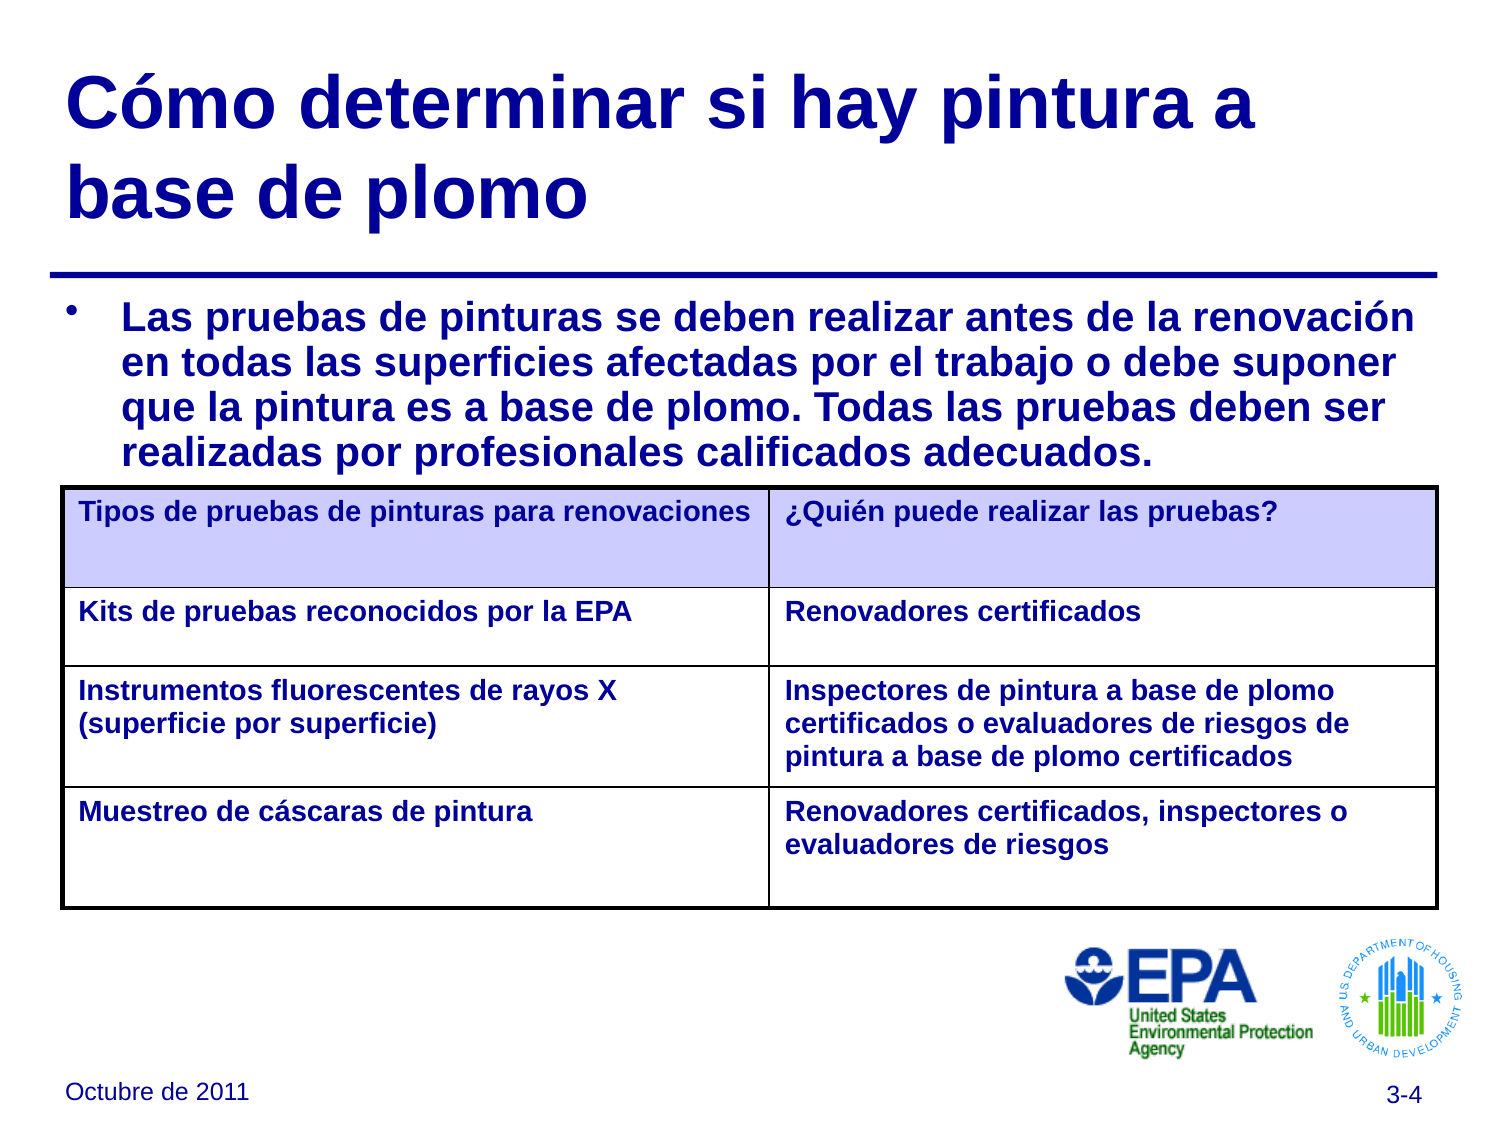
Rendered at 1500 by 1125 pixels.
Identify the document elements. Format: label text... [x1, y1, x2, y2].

table_cell Muestreo de cáscaras de pintura [65, 788, 768, 906]
table_cell Renovadores certificados, inspectores o evaluadores de riesgos [770, 788, 1435, 906]
picture [1337, 937, 1463, 1059]
slide_number 3-4 [1124, 1049, 1438, 1125]
list Las pruebas de pinturas se deben realizar antes de la renovación en todas las superficies afectadas por el trabajo o debe suponer que la pintura es a base de plomo. Todas las pruebas deben ser realizadas por profesionales calificados adecuados. [49, 287, 1438, 451]
table_cell Renovadores certificados [770, 588, 1435, 665]
slide_number Octubre de 2011 [49, 1049, 363, 1125]
table_cell Kits de pruebas reconocidos por la EPA [65, 588, 768, 665]
picture [1062, 943, 1319, 1064]
table_header Tipos de pruebas de pinturas para renovaciones [65, 490, 768, 587]
table_header ¿Quién puede realizar las pruebas? [770, 490, 1435, 587]
title Cómo determinar si hay pintura a base de plomo [49, 49, 1438, 238]
table_cell Instrumentos fluorescentes de rayos X (superficie por superficie) [65, 667, 768, 786]
table_cell Inspectores de pintura a base de plomo certificados o evaluadores de riesgos de pintura a base de plomo certificados [770, 667, 1435, 786]
